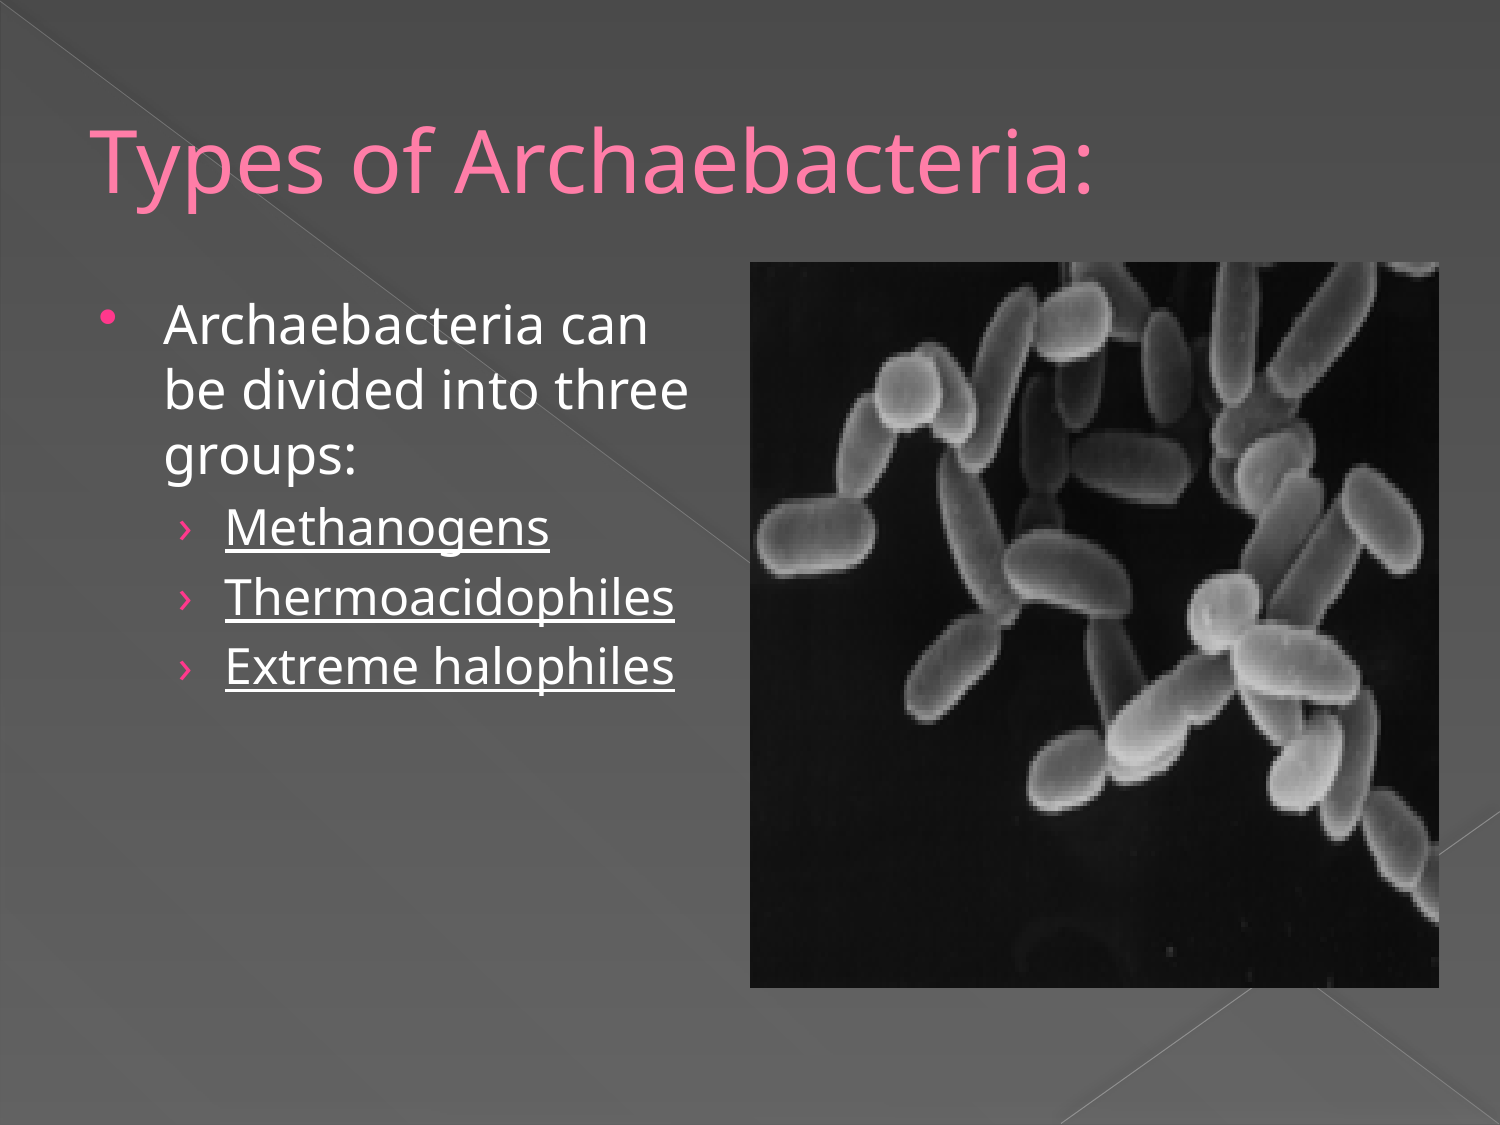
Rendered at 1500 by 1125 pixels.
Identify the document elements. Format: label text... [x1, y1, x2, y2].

title Types of Archaebacteria: [75, 43, 1425, 274]
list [749, 262, 1439, 988]
list Archaebacteria can be divided into three groups: Methanogens Thermoacidophiles Extreme halophiles [74, 282, 738, 1026]
